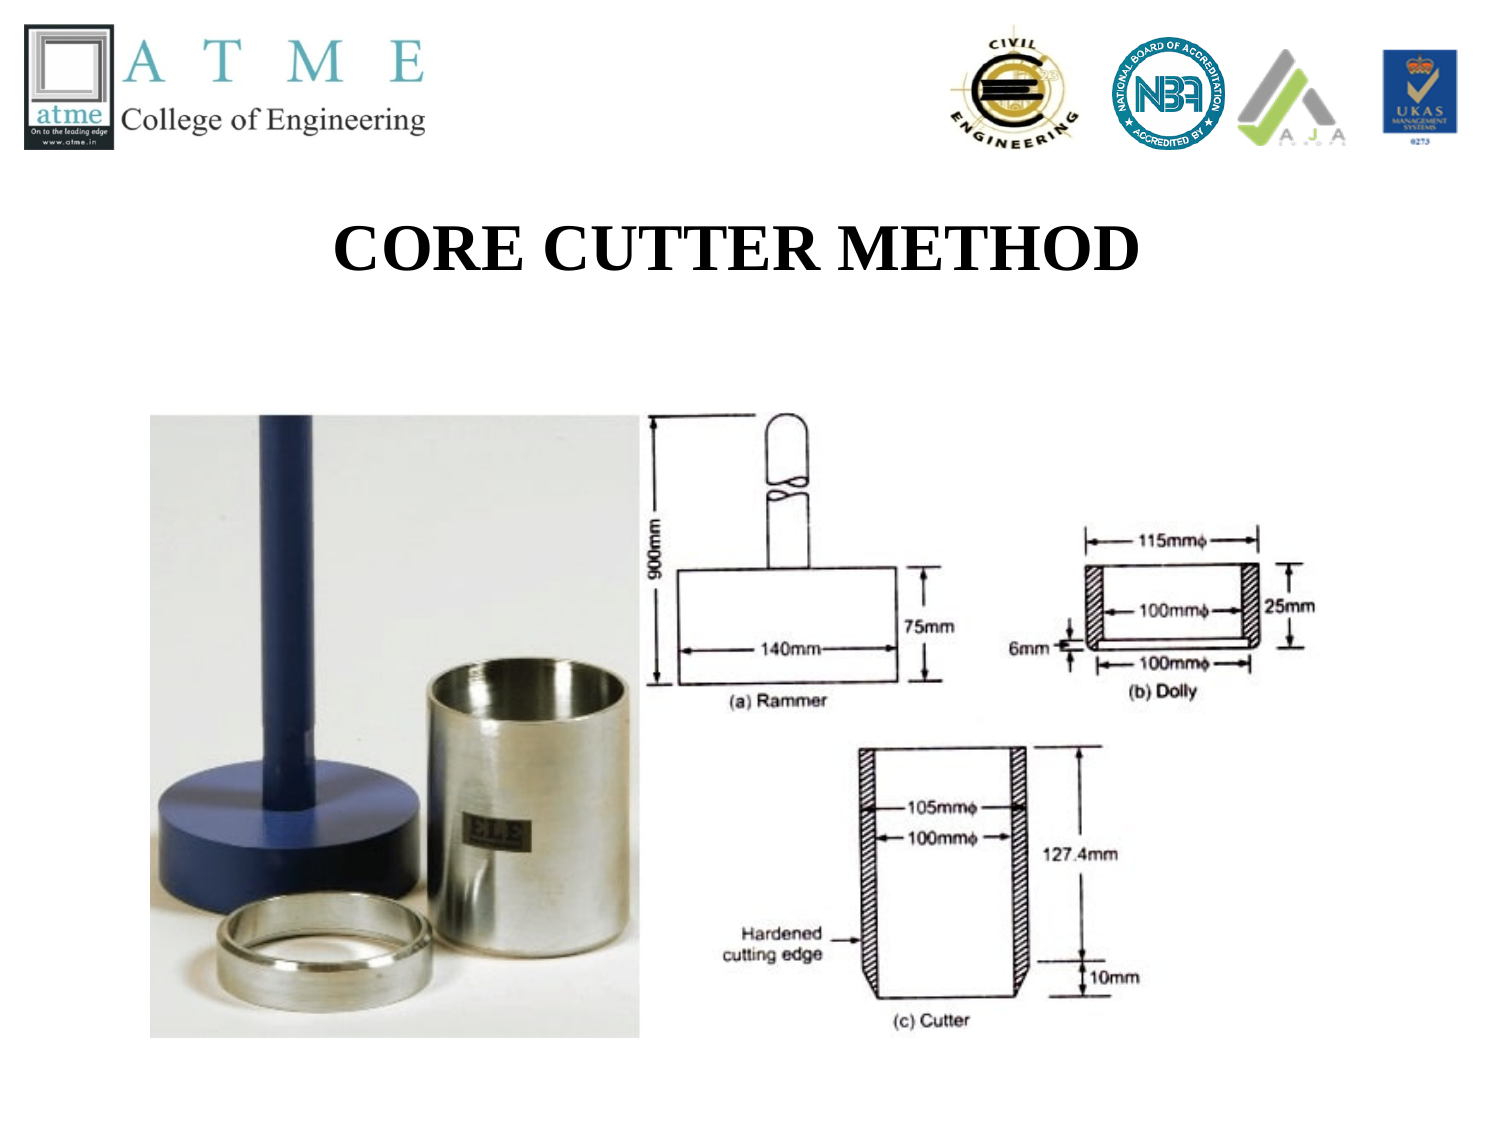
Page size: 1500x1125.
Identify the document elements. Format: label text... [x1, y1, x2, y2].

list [149, 412, 1320, 1038]
picture [1179, 37, 1225, 79]
title CORE CUTTER METHOD [62, 149, 1413, 338]
picture [1209, 103, 1218, 120]
picture [1187, 109, 1225, 149]
picture [950, 24, 1080, 149]
picture [24, 24, 425, 150]
picture [1237, 49, 1458, 146]
picture [1112, 37, 1213, 149]
